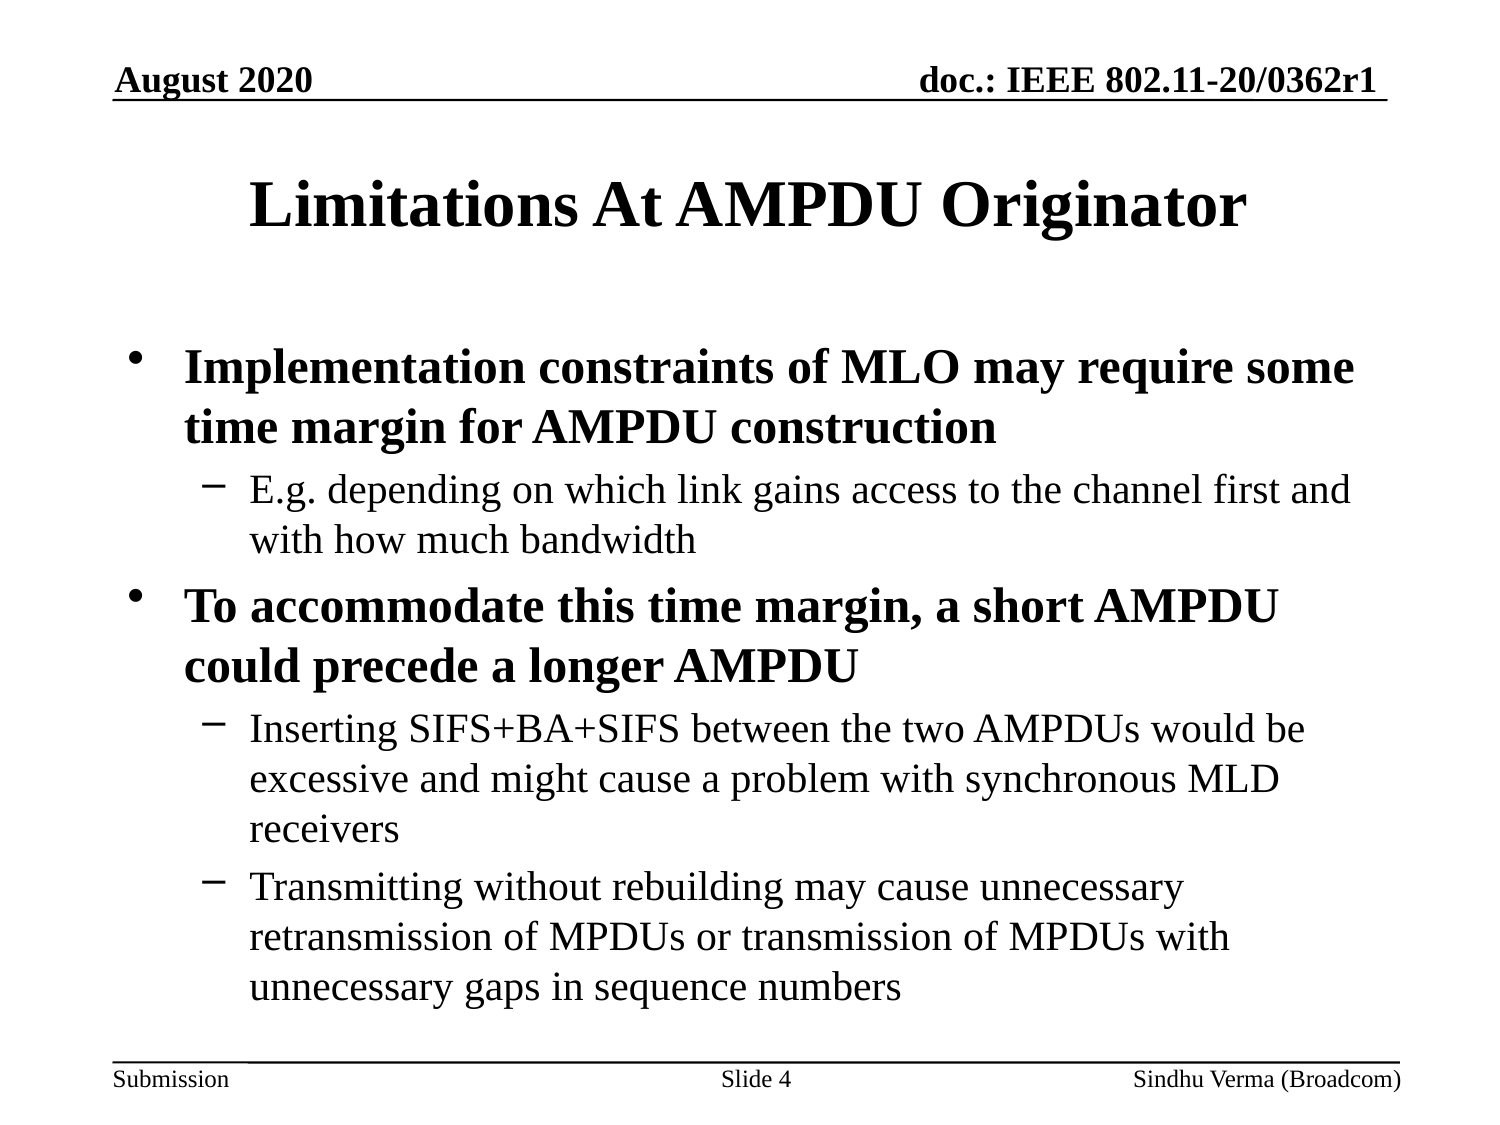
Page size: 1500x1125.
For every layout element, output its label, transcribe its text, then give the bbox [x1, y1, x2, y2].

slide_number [114, 54, 316, 101]
title Limitations At AMPDU Originator [112, 112, 1388, 288]
list Implementation constraints of MLO may require some time margin for AMPDU construction E.g. depending on which link gains access to the channel first and with how much bandwidth To accommodate this time margin, a short AMPDU could precede a longer AMPDU Inserting SIFS+BA+SIFS between the two AMPDUs would be excessive and might cause a problem with synchronous MLD receivers Transmitting without rebuilding may cause unnecessary retransmission of MPDUs or transmission of MPDUs with unnecessary gaps in sequence numbers [112, 326, 1388, 1002]
footer Sindhu Verma (Broadcom) [1129, 1061, 1402, 1093]
slide_number Slide 4 [712, 1061, 800, 1093]
